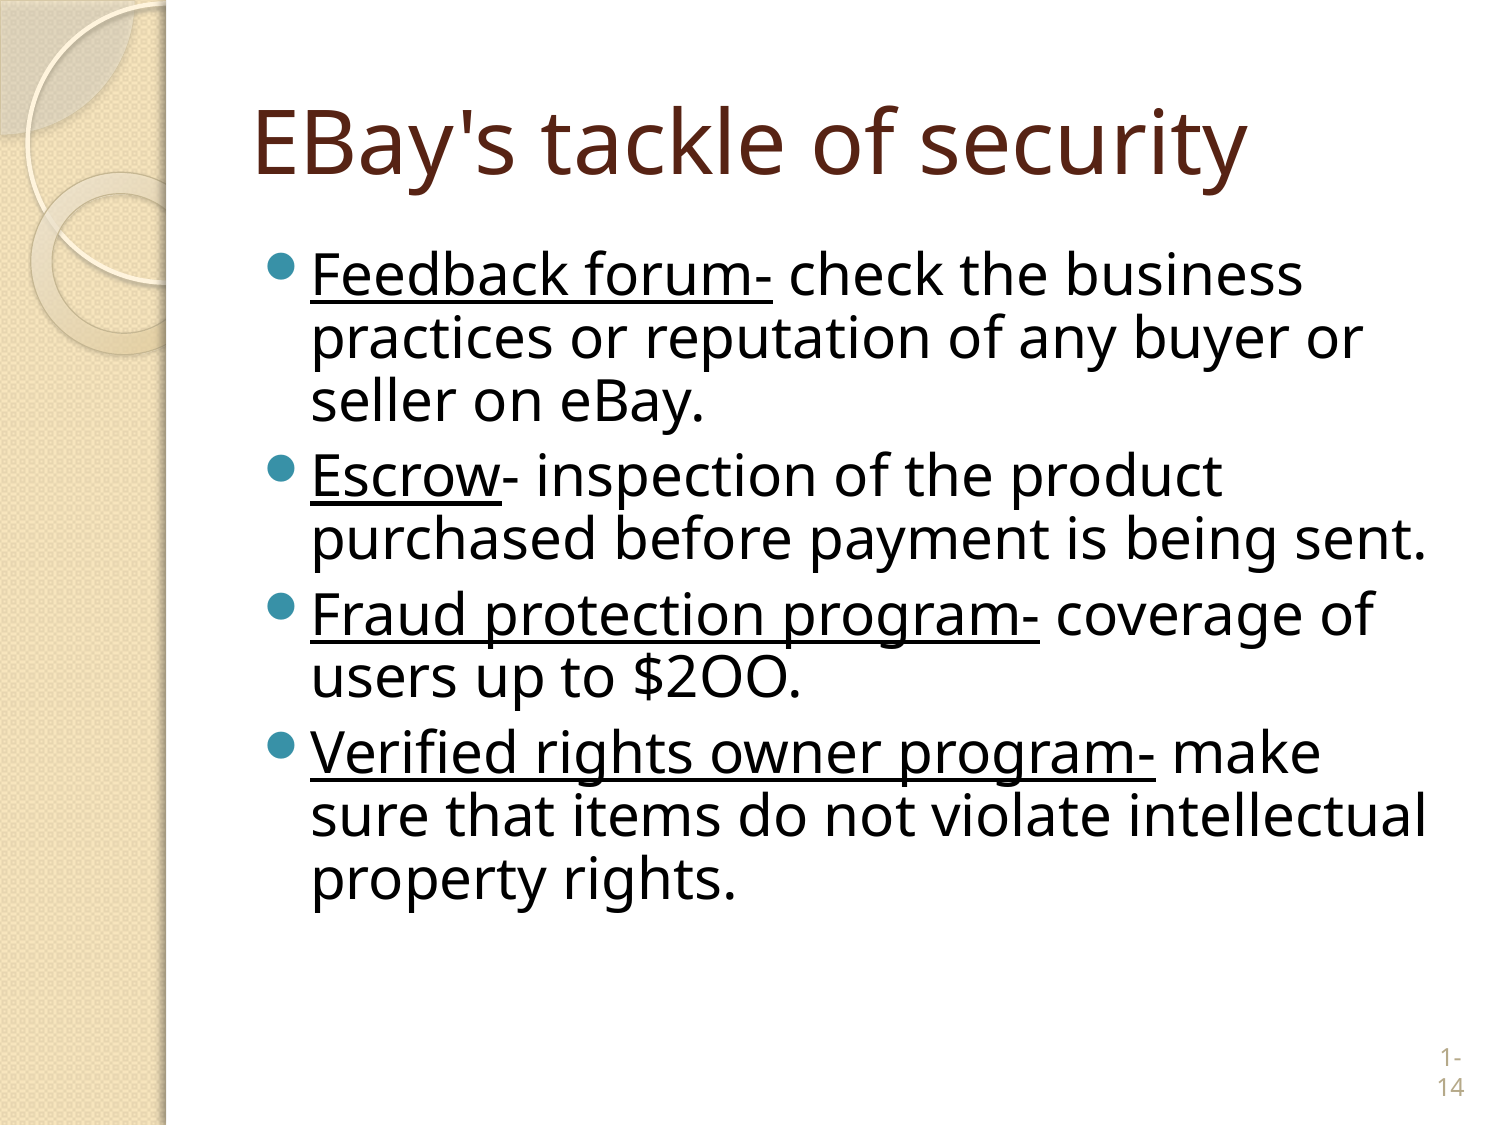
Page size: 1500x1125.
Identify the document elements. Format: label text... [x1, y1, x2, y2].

slide_number 1-14 [1413, 1034, 1488, 1113]
title EBay's tackle of security [235, 45, 1466, 233]
list Feedback forum- check the business practices or reputation of any buyer or seller on eBay. Escrow- inspection of the product purchased before payment is being sent. Fraud protection program- coverage of users up to $2OO. Verified rights owner program- make sure that items do not violate intellectual property rights. [235, 237, 1466, 1025]
